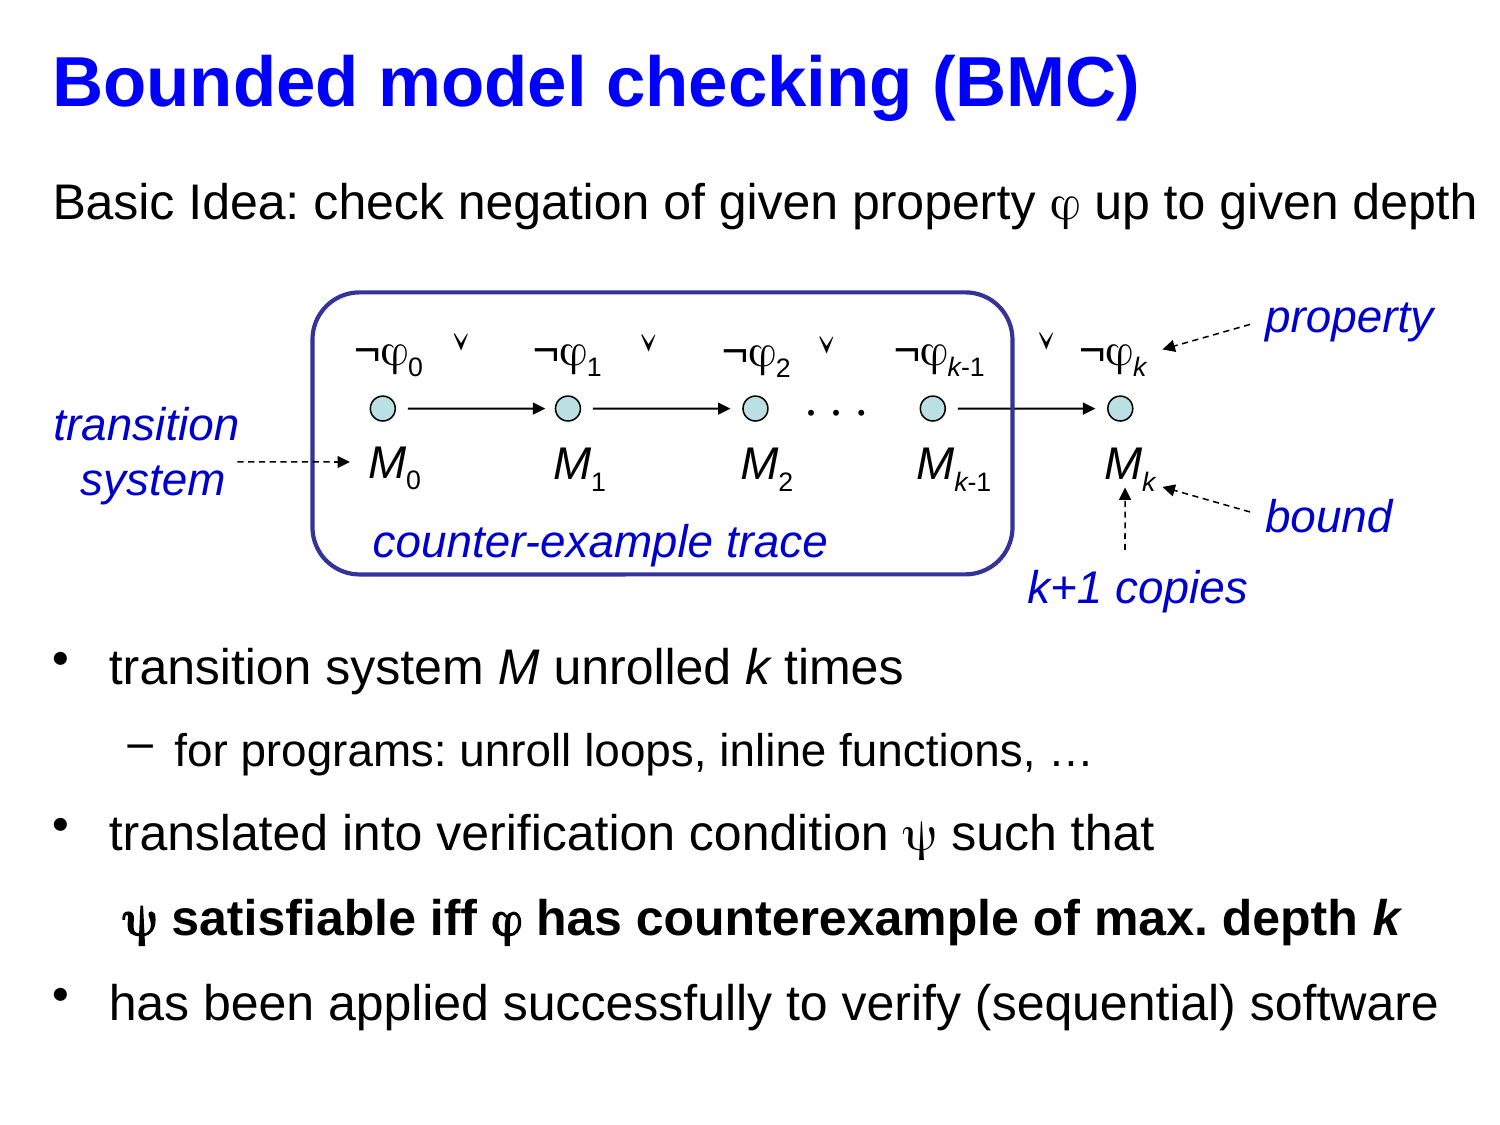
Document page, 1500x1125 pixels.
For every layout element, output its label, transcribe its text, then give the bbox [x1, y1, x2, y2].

title Bounded model checking (BMC) [37, 19, 1476, 138]
text_box [1162, 340, 1177, 352]
text_box  [803, 321, 849, 392]
text_box [1015, 402, 1096, 415]
text_box  [625, 319, 671, 390]
text_box property [1250, 279, 1449, 350]
text_box [1107, 396, 1133, 422]
text_box k+1 copies [1012, 549, 1275, 620]
text_box bound [1250, 479, 1408, 550]
text_box Basic Idea: check negation of given property  up to given depth transition system M unrolled k times for programs: unroll loops, inline functions, … translated into verification condition  such that  satisfiable iff  has counterexample of max. depth k has been applied successfully to verify (sequential) software [37, 162, 1500, 1050]
text_box [1118, 487, 1132, 506]
text_box [337, 455, 350, 469]
text_box [1162, 484, 1177, 497]
text_box [310, 290, 1015, 577]
text_box Mk [1086, 426, 1171, 505]
text_box ¬k [1063, 311, 1162, 390]
text_box  [438, 317, 484, 388]
text_box  [1023, 316, 1069, 387]
text_box counter-example trace [357, 504, 844, 575]
text_box transition system [30, 386, 275, 512]
